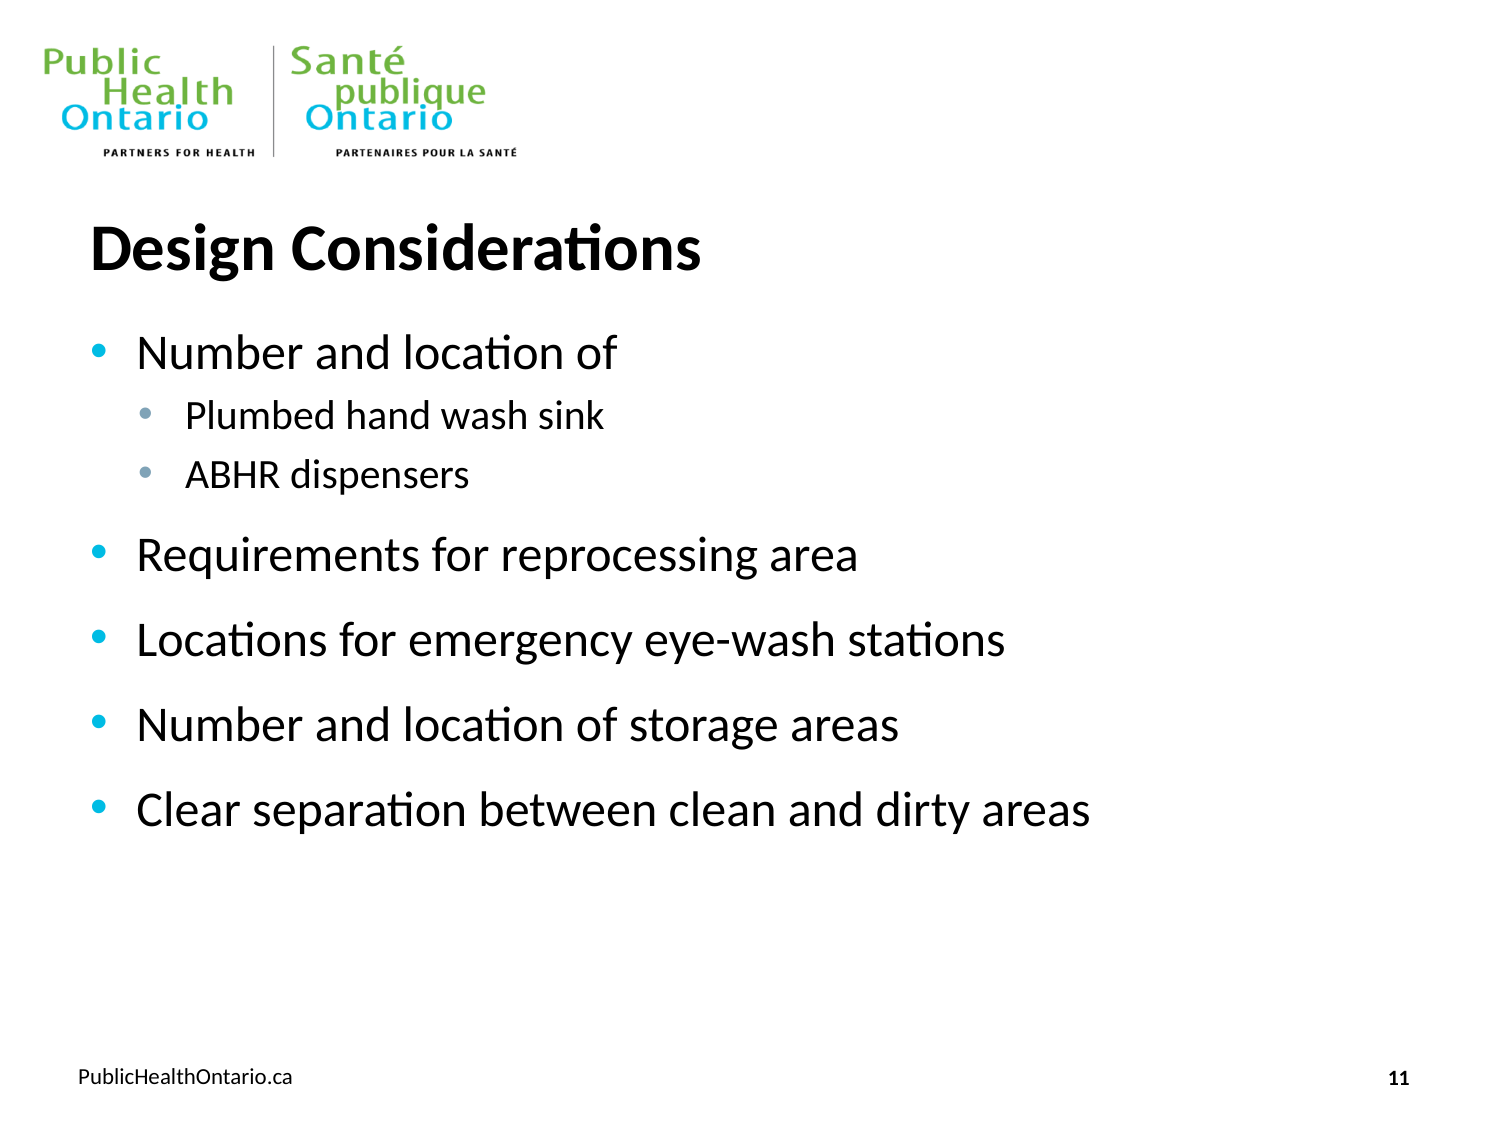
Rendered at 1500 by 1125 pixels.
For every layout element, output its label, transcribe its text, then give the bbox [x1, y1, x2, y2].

list Number and location of Plumbed hand wash sink ABHR dispensers Requirements for reprocessing area Locations for emergency eye-wash stations Number and location of storage areas Clear separation between clean and dirty areas [75, 312, 1425, 1038]
picture [37, 37, 525, 165]
title Design Considerations [75, 187, 1425, 300]
slide_number 11 [1287, 1057, 1425, 1096]
